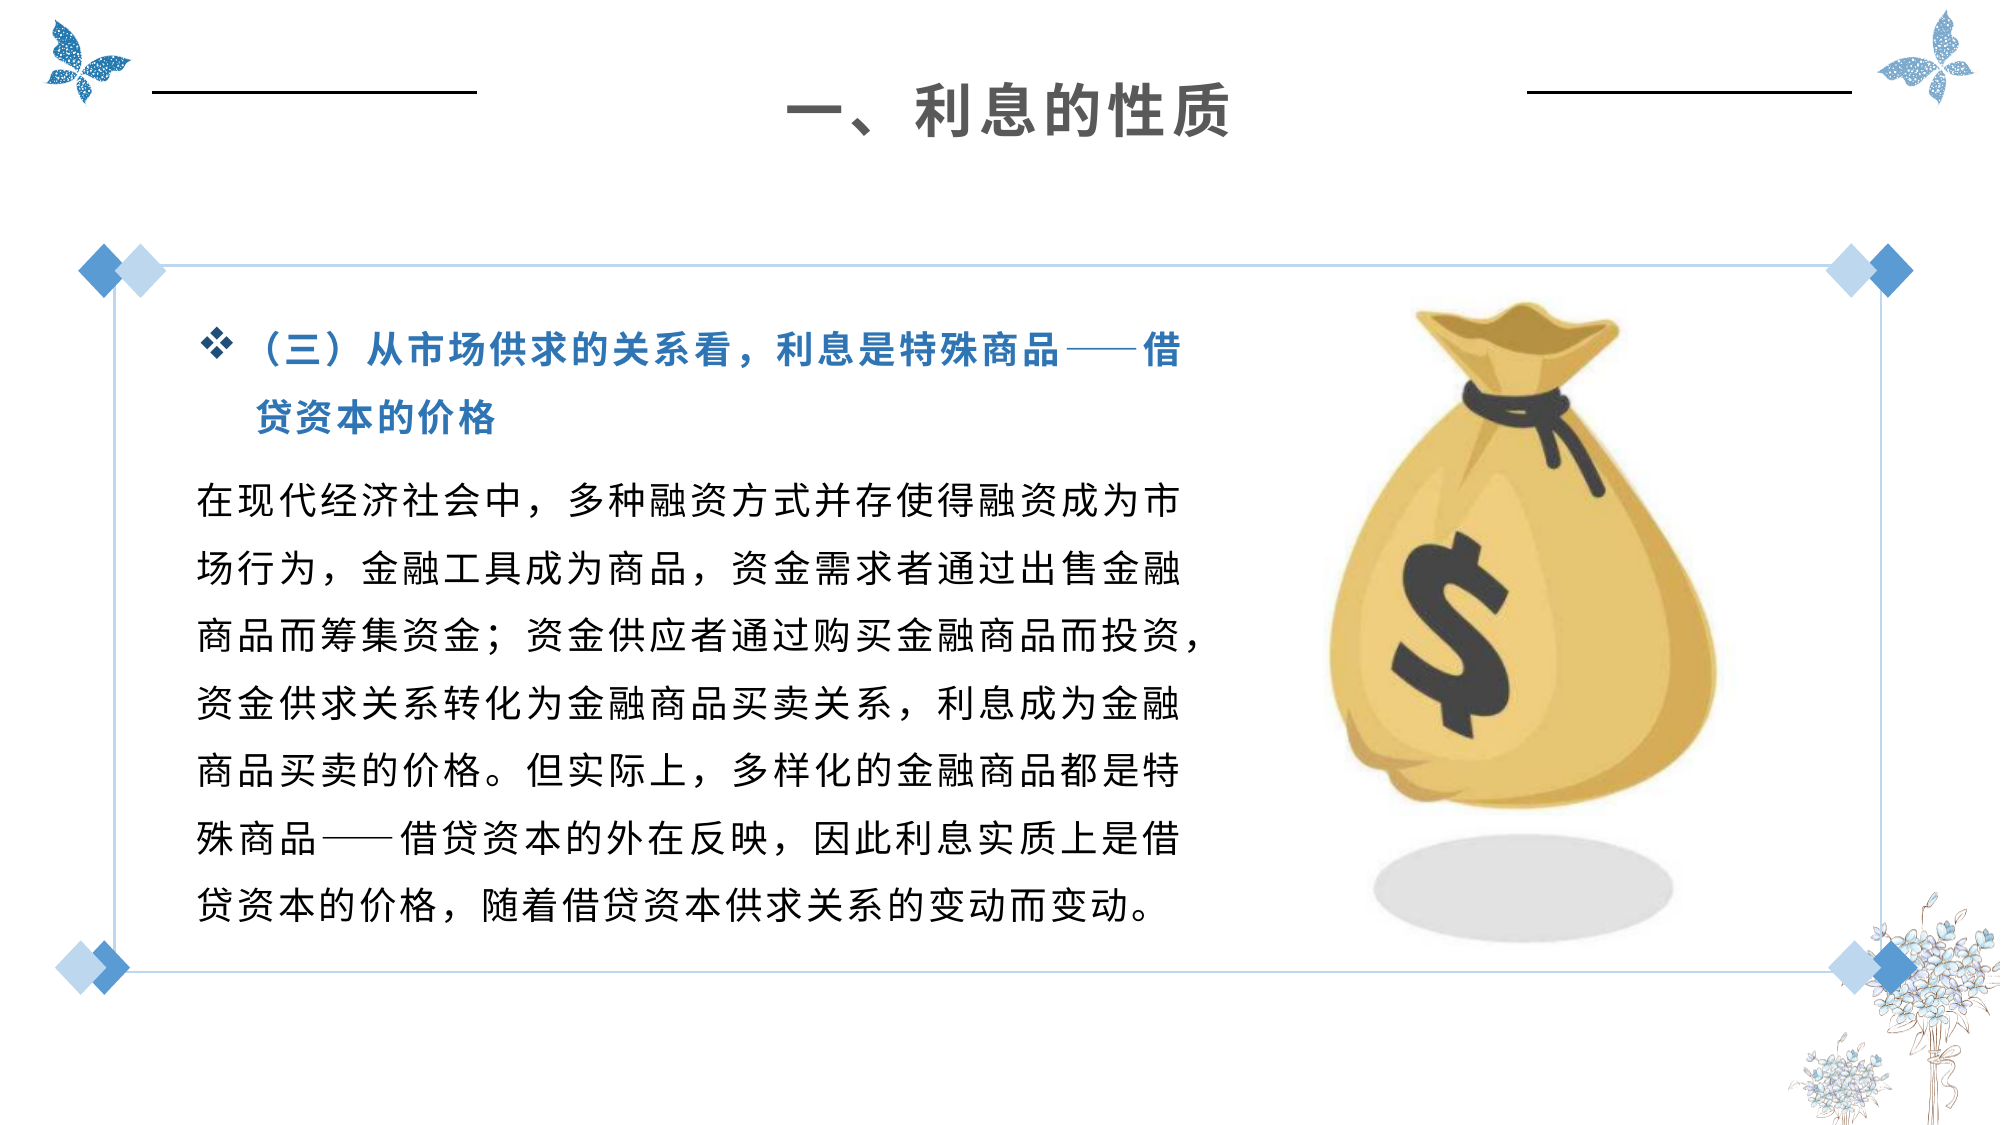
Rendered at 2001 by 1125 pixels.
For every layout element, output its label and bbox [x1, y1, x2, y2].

text_box [151, 66, 1852, 153]
picture [1322, 286, 1736, 951]
picture [1788, 892, 2000, 1125]
text_box [54, 243, 1918, 995]
